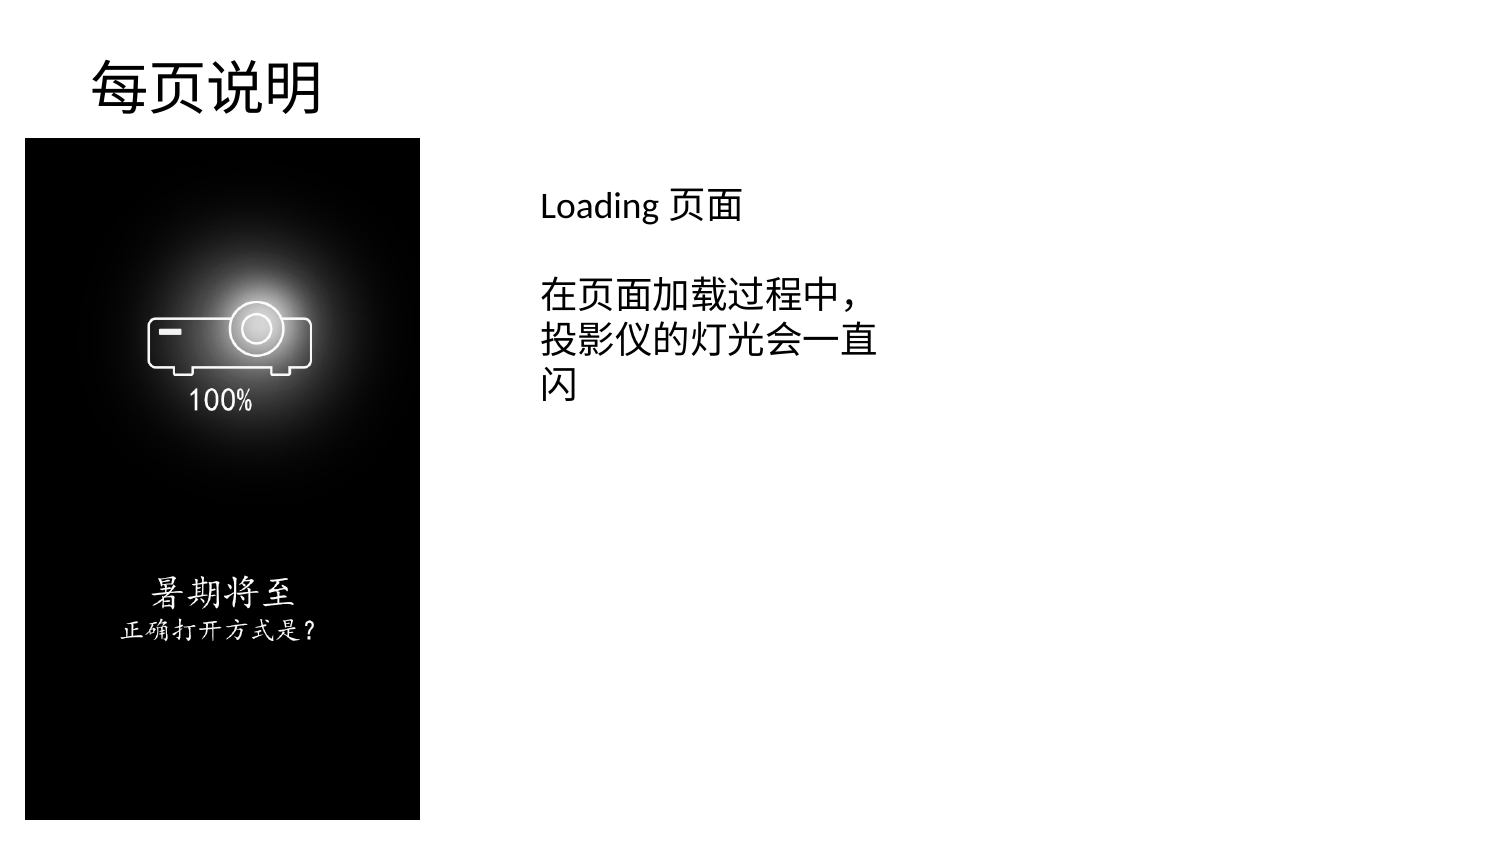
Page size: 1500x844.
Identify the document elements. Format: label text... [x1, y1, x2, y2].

picture [25, 138, 420, 821]
text_box Loading页面 在页面加载过程中，投影仪的灯光会一直闪 [525, 173, 916, 414]
title 每页说明 [75, 33, 443, 139]
